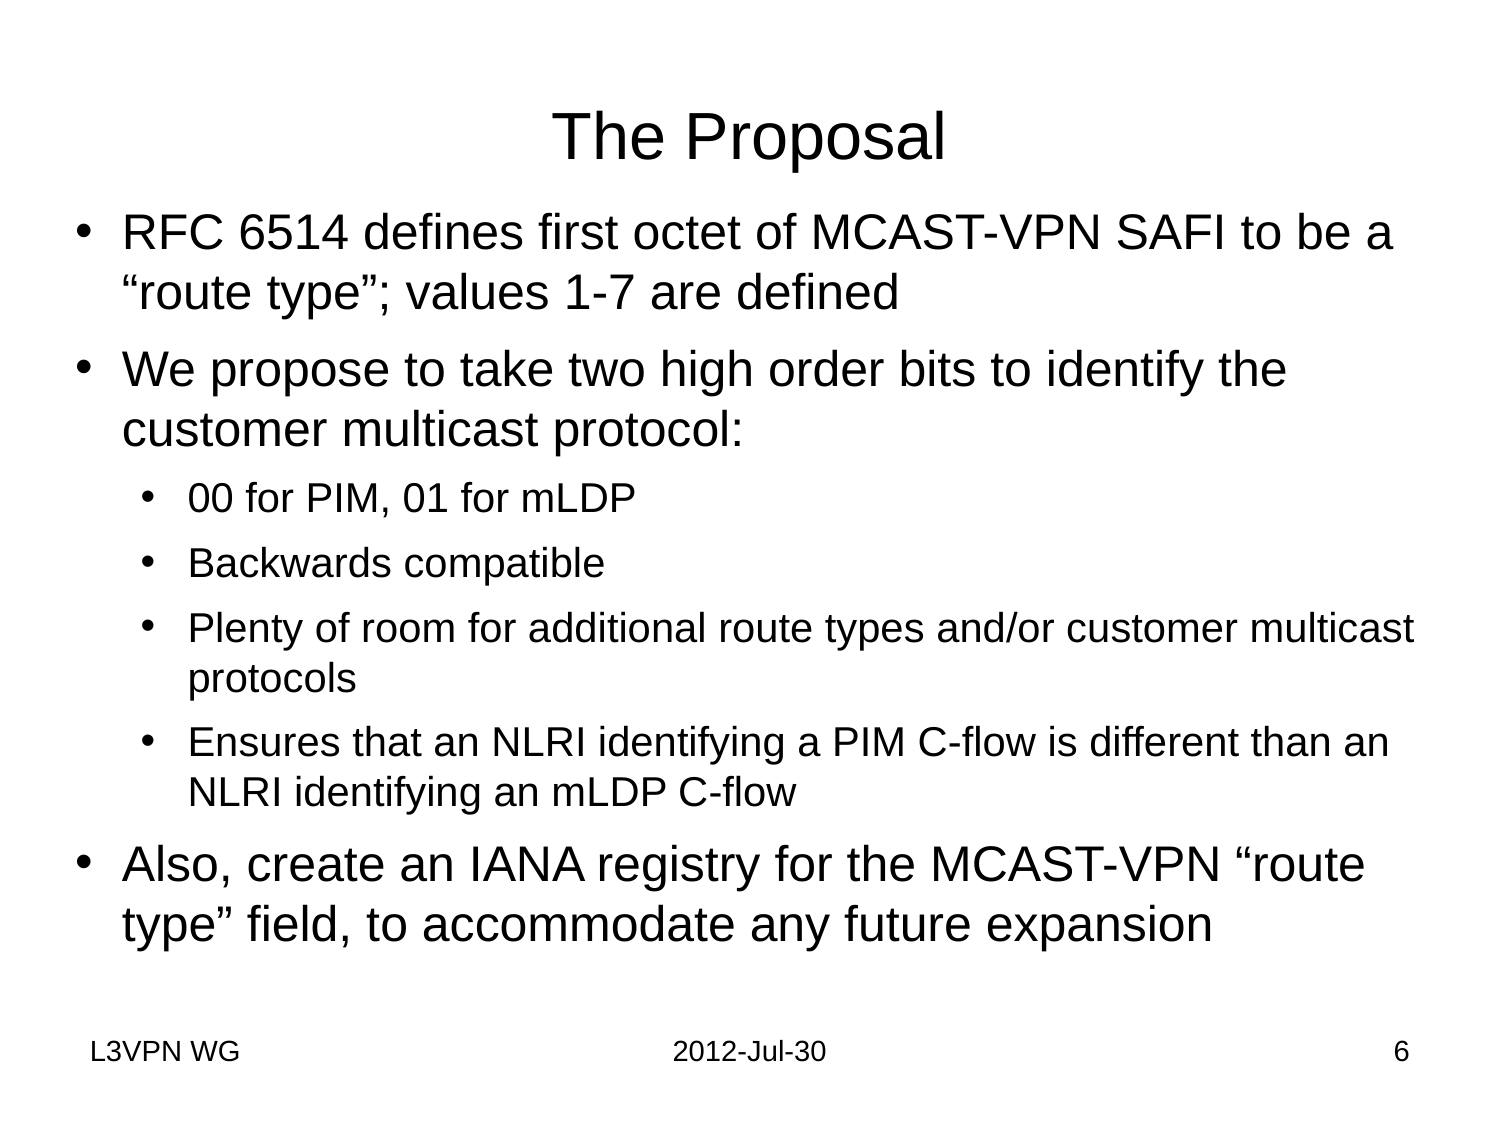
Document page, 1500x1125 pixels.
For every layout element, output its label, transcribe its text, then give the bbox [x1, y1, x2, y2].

footer 2012-Jul-30 [512, 1024, 988, 1103]
slide_number 6 [1074, 1024, 1425, 1103]
title The Proposal [74, 52, 1426, 199]
list RFC 6514 defines first octet of MCAST-VPN SAFI to be a “route type”; values 1-7 are defined We propose to take two high order bits to identify the customer multicast protocol: 00 for PIM, 01 for mLDP Backwards compatible Plenty of room for additional route types and/or customer multicast protocols Ensures that an NLRI identifying a PIM C-flow is different than an NLRI identifying an mLDP C-flow Also, create an IANA registry for the MCAST-VPN “route type” field, to accommodate any future expansion [74, 199, 1426, 1013]
slide_number L3VPN WG [74, 1024, 425, 1110]
